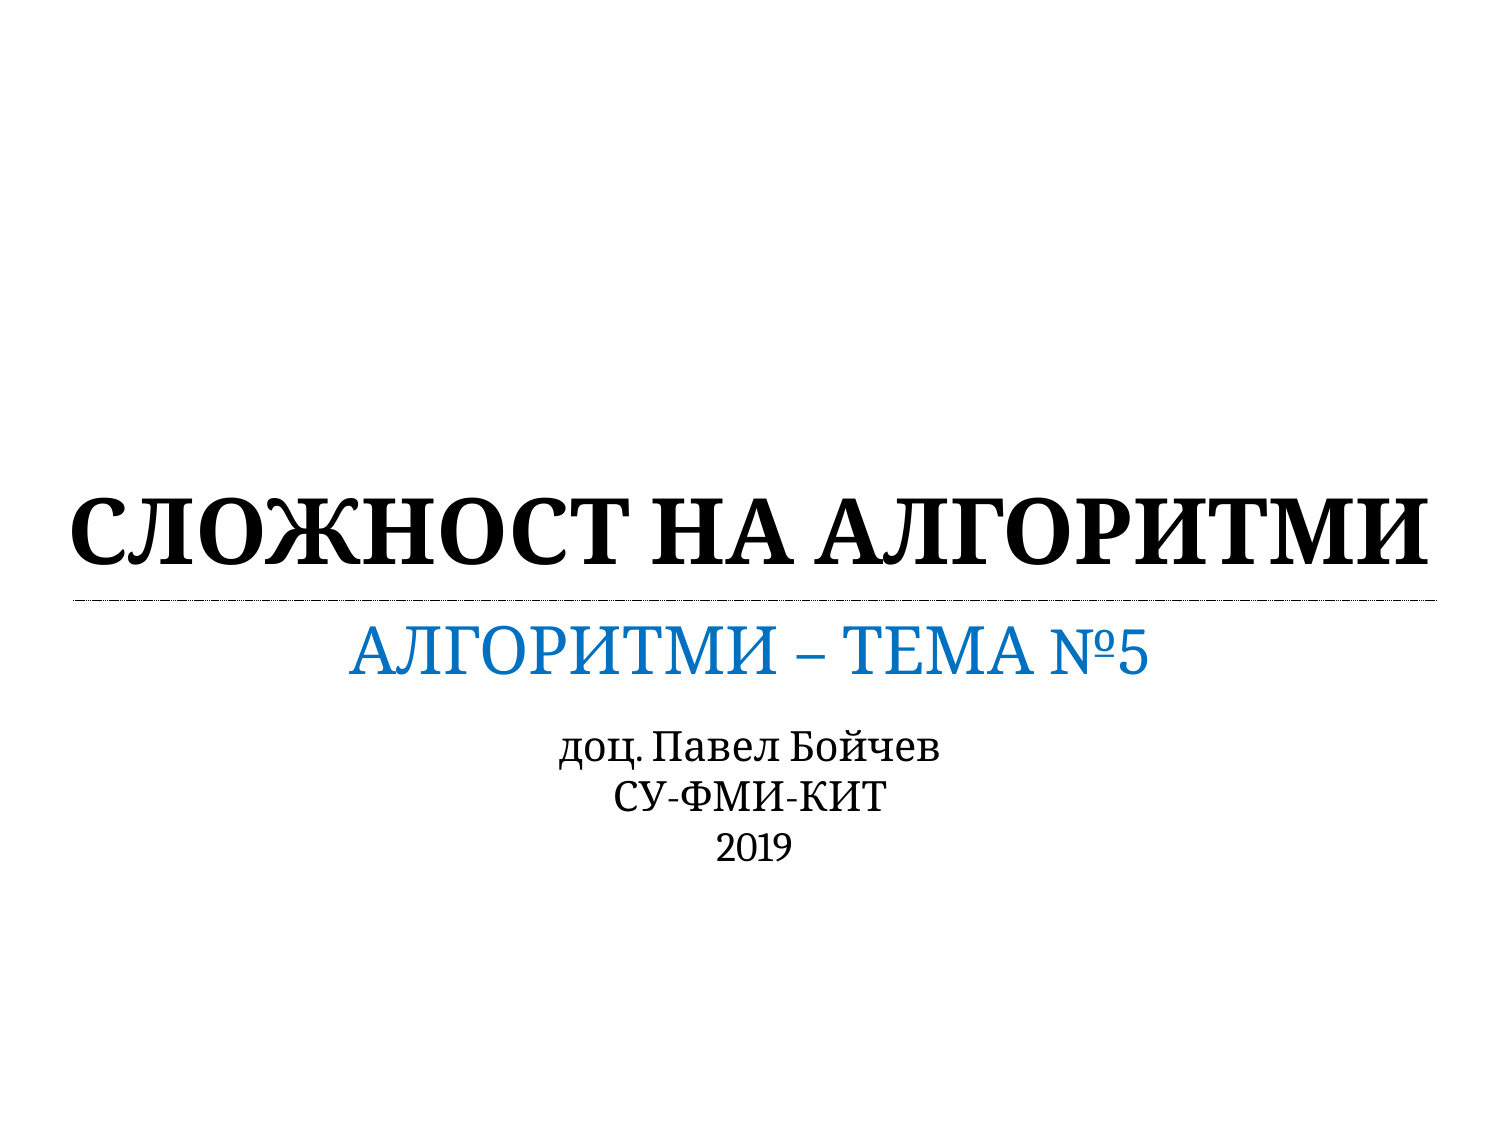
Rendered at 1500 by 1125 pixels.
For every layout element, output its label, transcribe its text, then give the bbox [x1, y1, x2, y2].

subtitle Алгоритми – тема №5 [0, 597, 1500, 716]
title Сложност на алгоритми [0, 346, 1500, 594]
